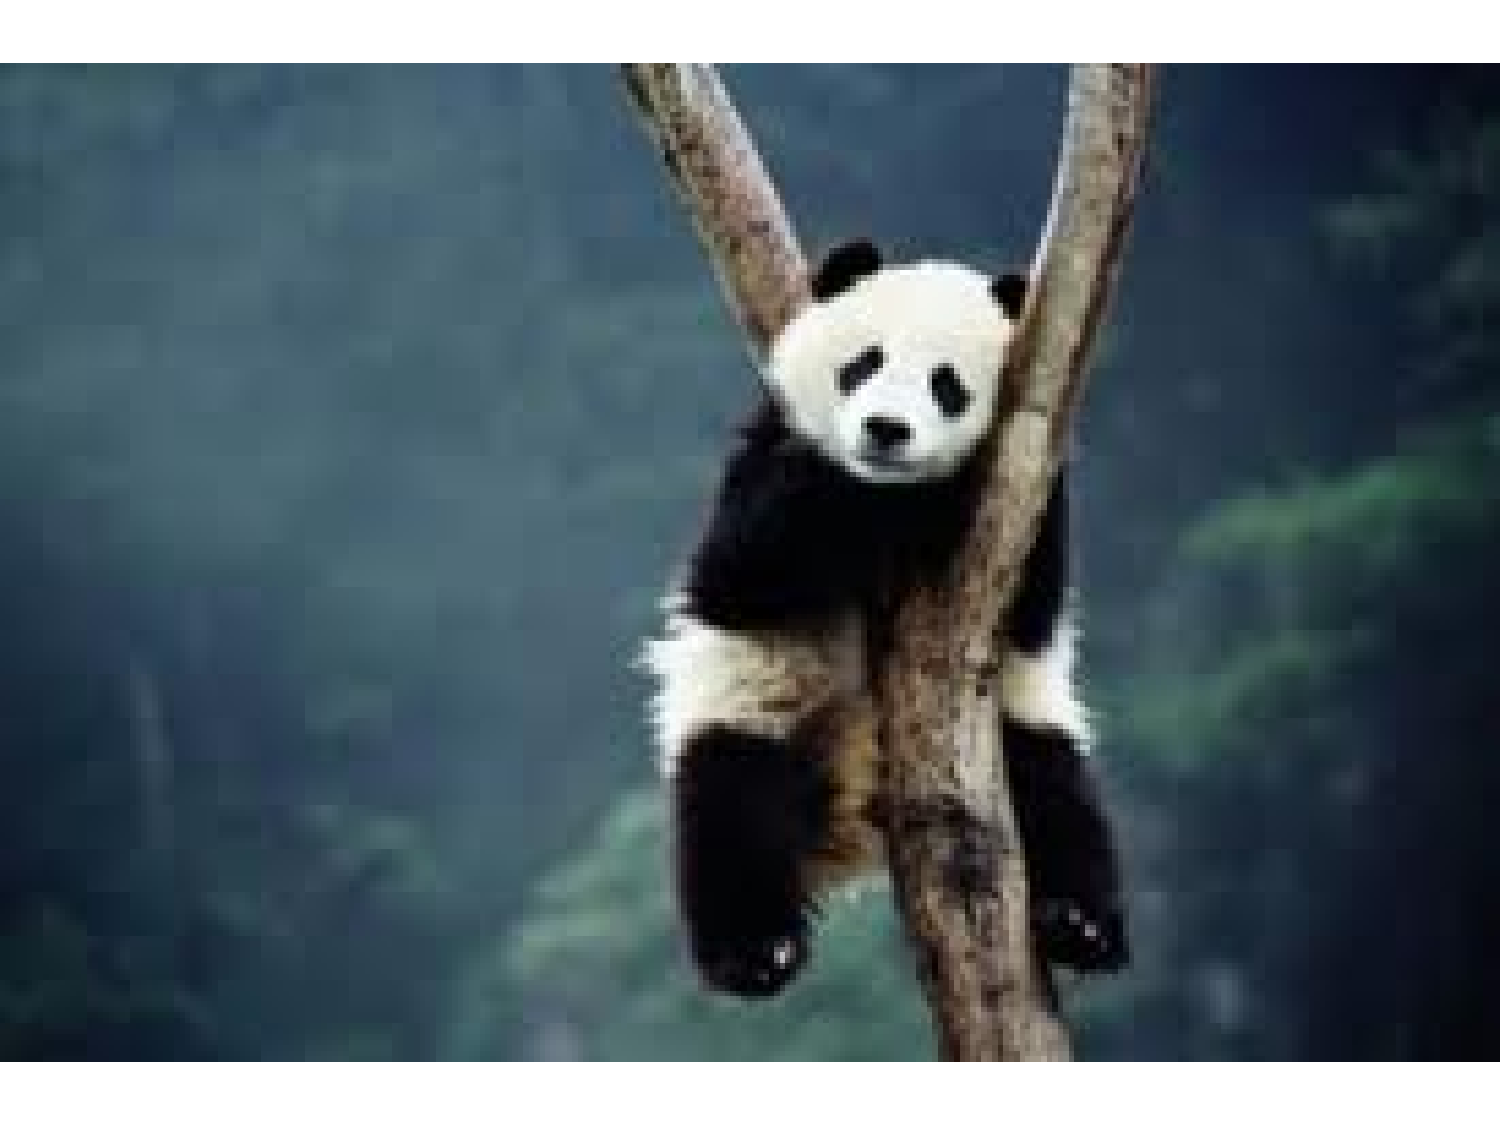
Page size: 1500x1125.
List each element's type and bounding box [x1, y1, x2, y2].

picture [0, 63, 1500, 1062]
